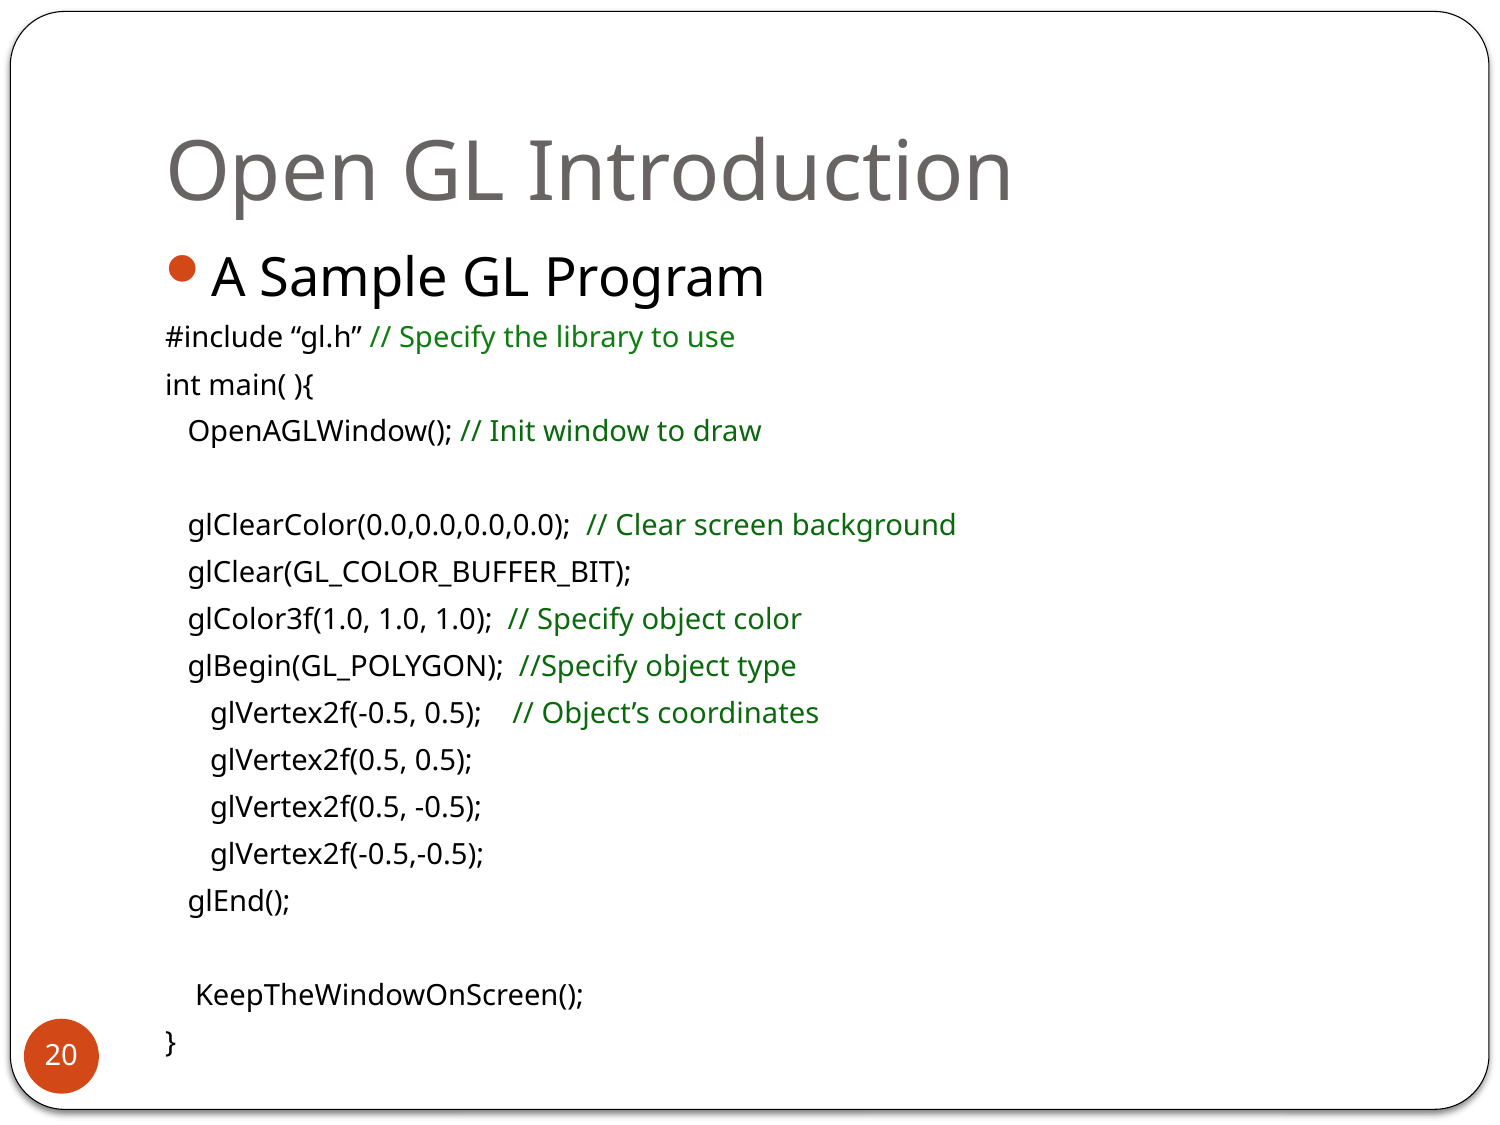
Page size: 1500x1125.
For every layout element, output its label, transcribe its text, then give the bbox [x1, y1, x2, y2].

list A Sample GL Program #include “gl.h” // Specify the library to use int main( ){ OpenAGLWindow(); // Init window to draw glClearColor(0.0,0.0,0.0,0.0); // Clear screen background glClear(GL_COLOR_BUFFER_BIT); glColor3f(1.0, 1.0, 1.0); // Specify object color glBegin(GL_POLYGON); //Specify object type glVertex2f(-0.5, 0.5); // Object’s coordinates glVertex2f(0.5, 0.5); glVertex2f(0.5, -0.5); glVertex2f(-0.5,-0.5); glEnd(); KeepTheWindowOnScreen(); } [150, 234, 1425, 1067]
title Open GL Introduction [150, 45, 1425, 233]
slide_number 20 [23, 1018, 99, 1094]
